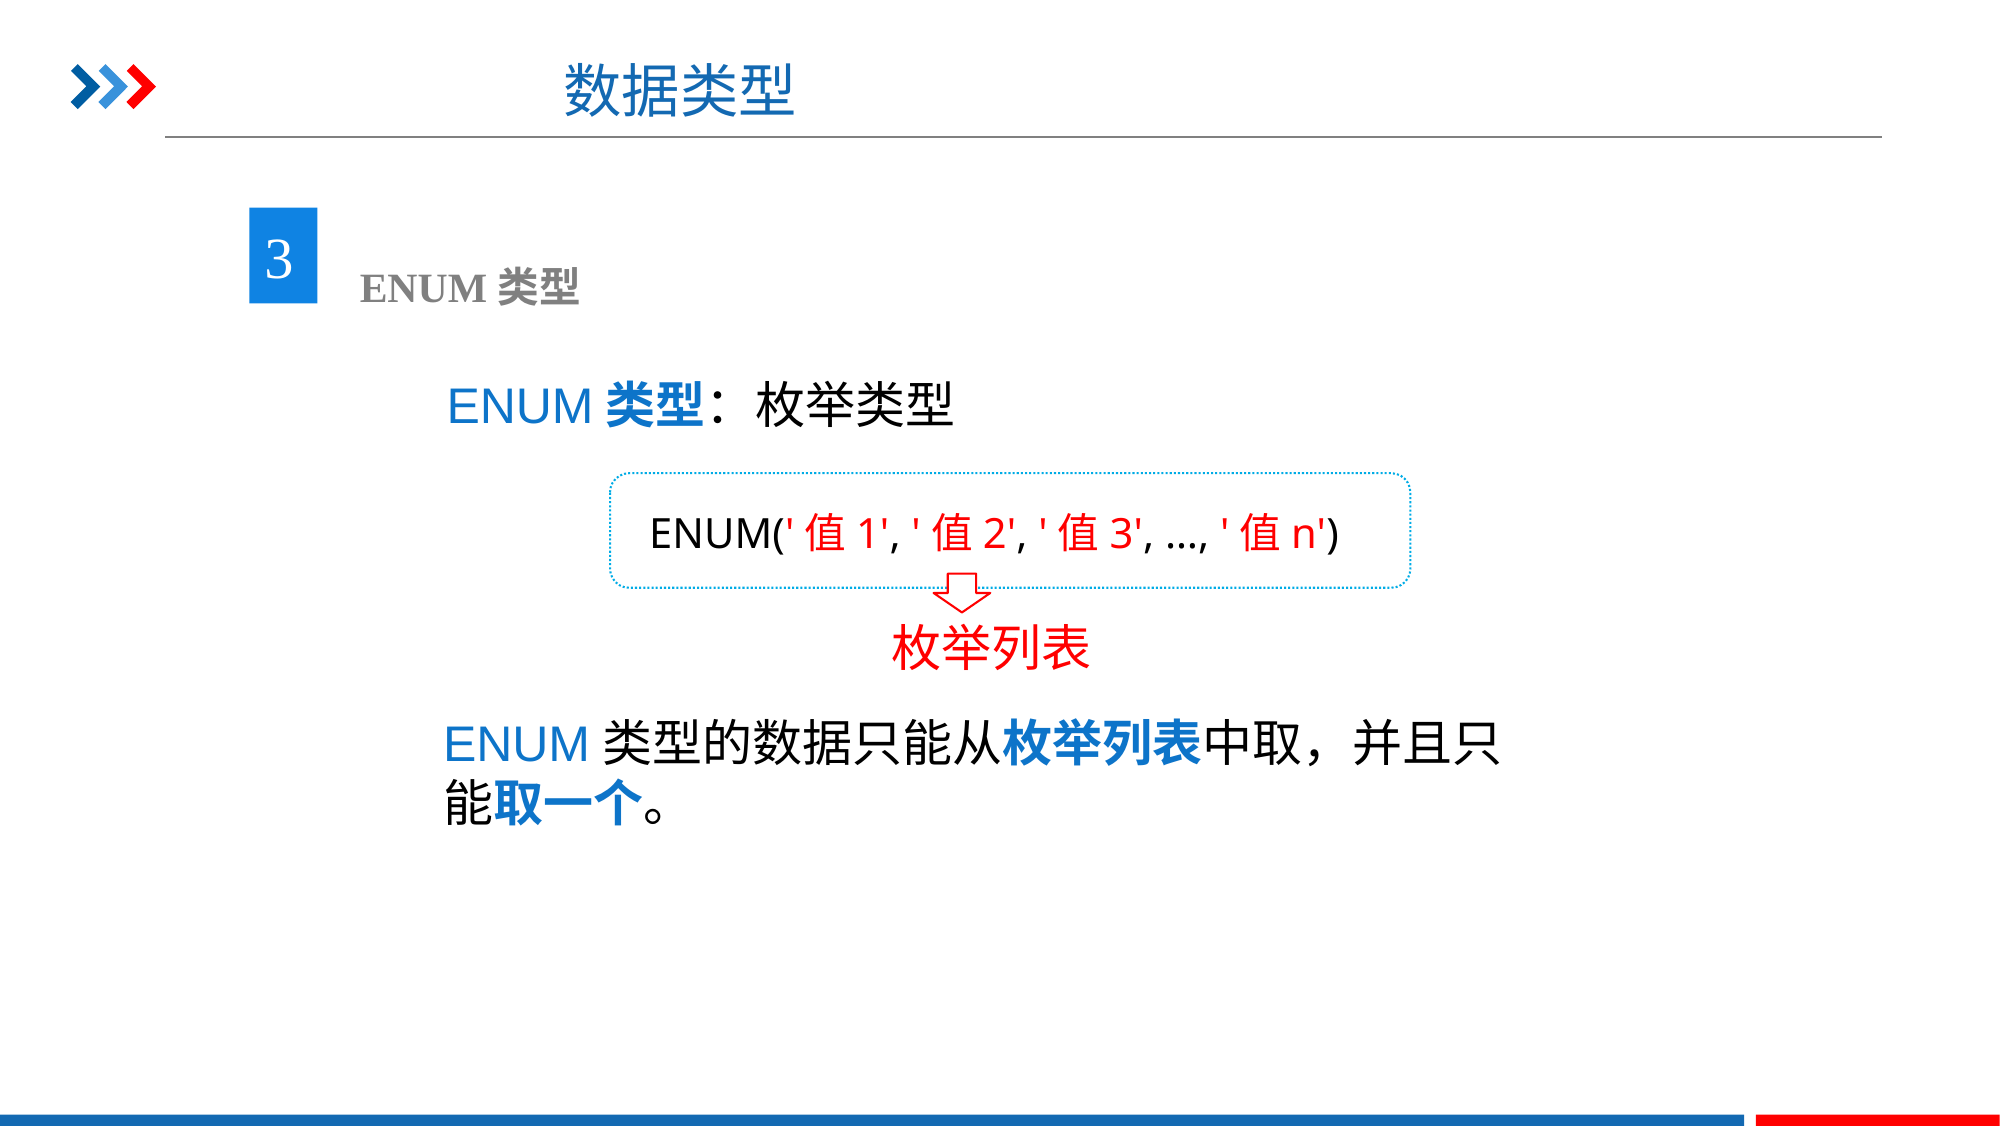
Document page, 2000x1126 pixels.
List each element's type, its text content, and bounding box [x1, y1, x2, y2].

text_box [249, 207, 318, 304]
text_box ENUM类型的数据只能从枚举列表中取，并且只能取一个。 [428, 704, 1531, 840]
text_box ENUM类型：枚举类型 [431, 380, 1041, 441]
text_box ENUM('值1', '值2', '值3', …, '值n') [592, 499, 1396, 564]
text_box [876, 573, 1107, 685]
text_box ENUM类型 [319, 245, 1092, 380]
text_box [610, 473, 1411, 588]
title 数据类型 [521, 25, 1296, 153]
